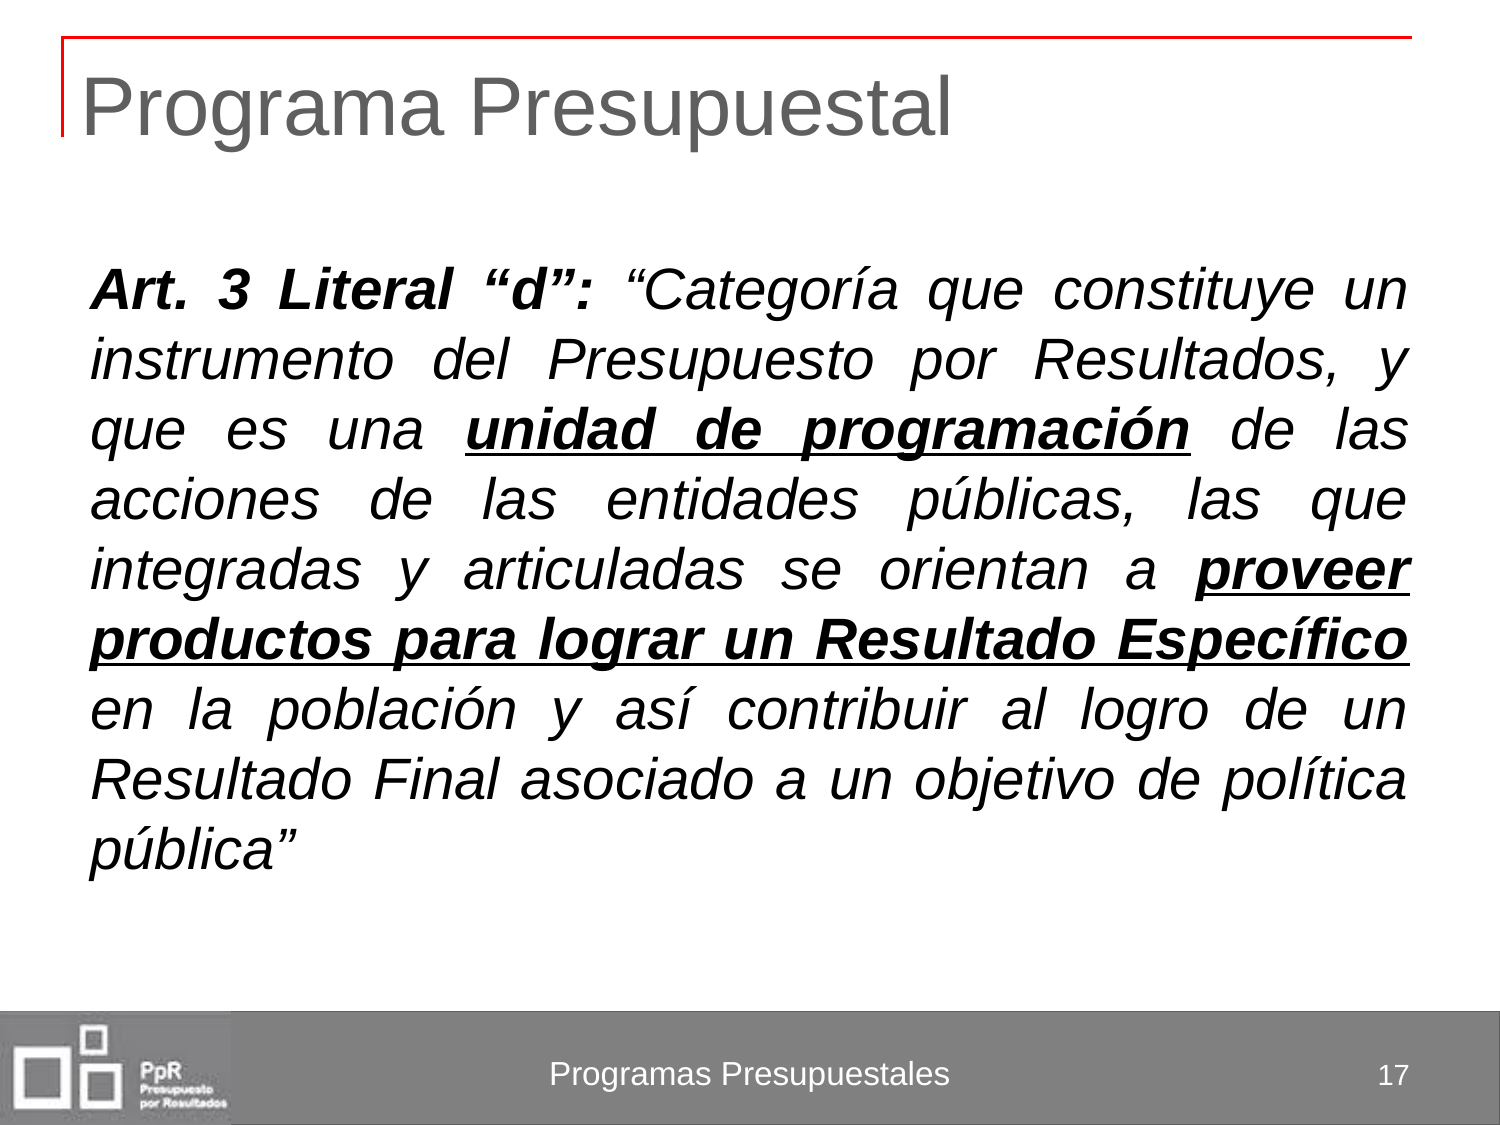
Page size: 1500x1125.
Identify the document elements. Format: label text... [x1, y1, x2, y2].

title Programa Presupuestal [64, 44, 1416, 162]
footer Programas Presupuestales [512, 1024, 988, 1101]
picture [0, 1011, 231, 1125]
list Art. 3 Literal “d”: “Categoría que constituye un instrumento del Presupuesto por Resultados, y que es una unidad de programación de las acciones de las entidades públicas, las que integradas y articuladas se orientan a proveer productos para lograr un Resultado Específico en la población y así contribuir al logro de un Resultado Final asociado a un objetivo de política pública” [74, 243, 1426, 693]
slide_number 17 [1074, 1023, 1426, 1100]
